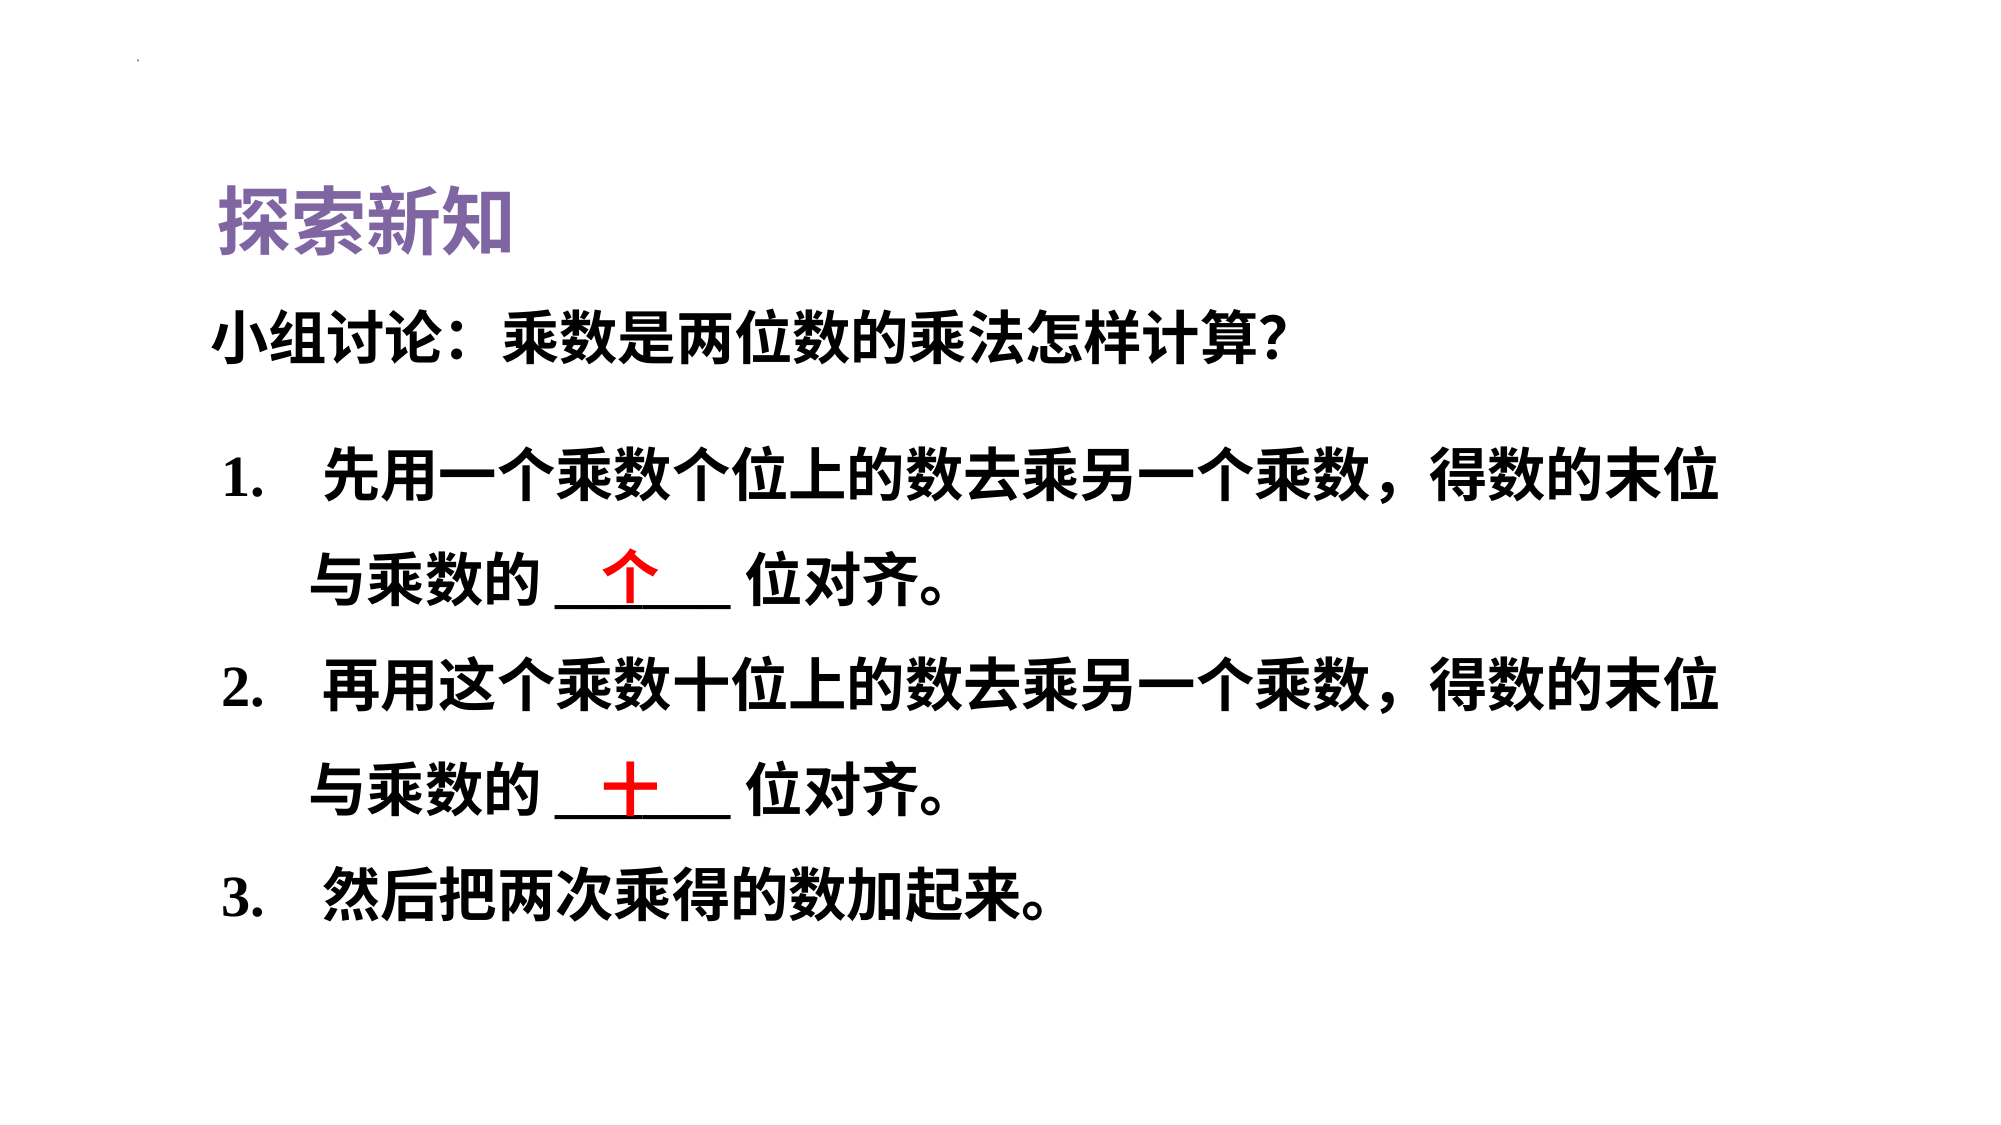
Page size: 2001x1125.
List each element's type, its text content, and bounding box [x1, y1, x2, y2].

text_box 个 [581, 494, 762, 620]
text_box 1. 先用一个乘数个位上的数去乘另一个乘数，得数的末位与乘数的______位对齐。 2. 再用这个乘数十位上的数去乘另一个乘数，得数的末位与乘数的______位对齐。 3. 然后把两次乘得的数加起来。 [201, 393, 1789, 938]
text_box 十 [581, 707, 762, 833]
text_box 探索新知 [201, 167, 541, 272]
text_box 小组讨论：乘数是两位数的乘法怎样计算？ [189, 291, 1409, 382]
